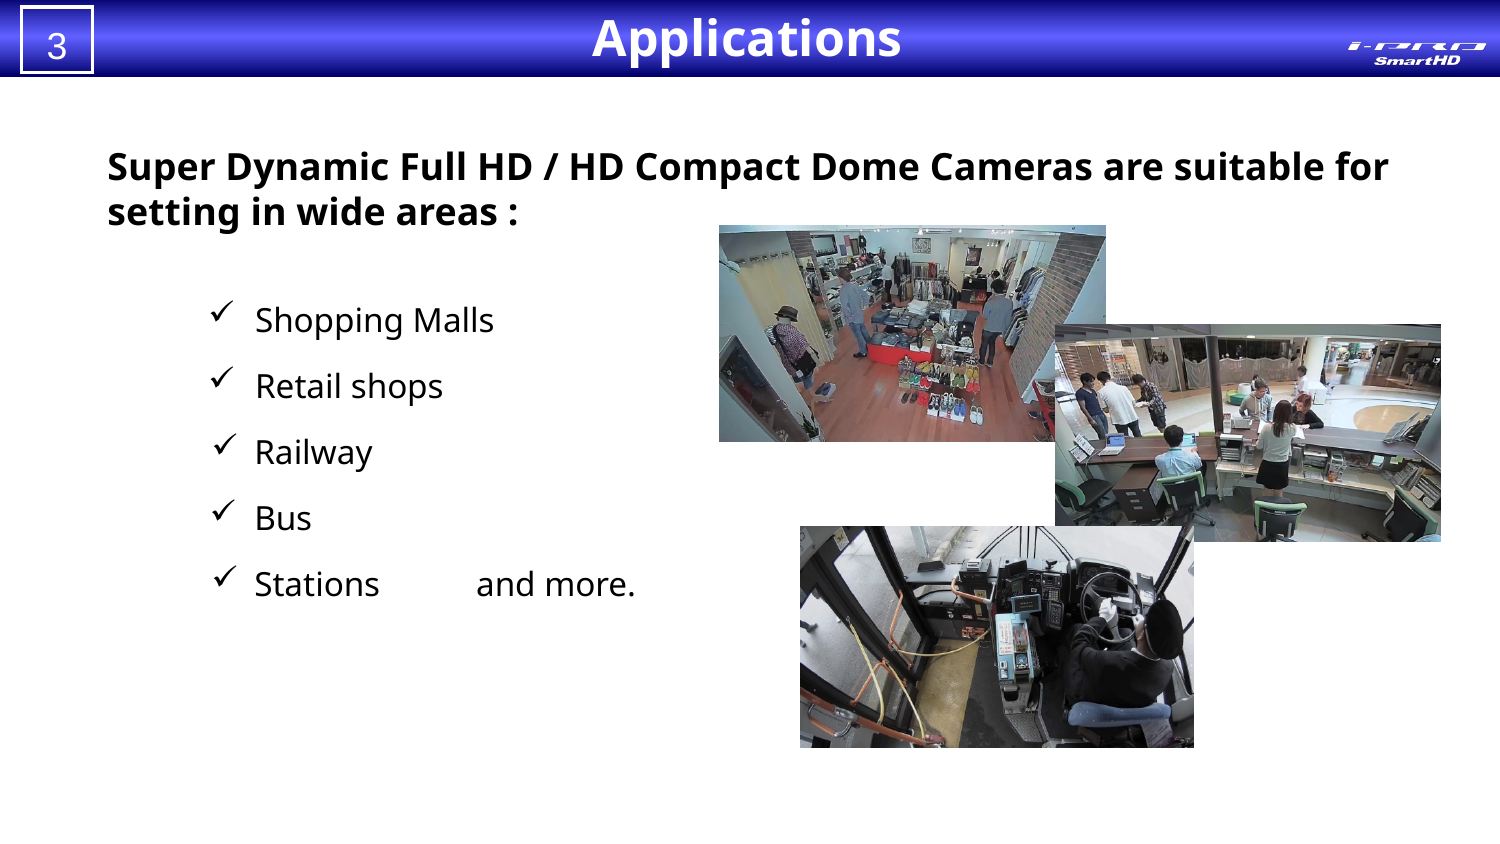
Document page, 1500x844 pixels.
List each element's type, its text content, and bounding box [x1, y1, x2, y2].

text_box Super Dynamic Full HD / HD Compact Dome Cameras are suitable for setting in wide areas : Shopping Malls Retail shops Railway Bus Stations and more. [92, 135, 1441, 611]
title Applications [0, 0, 1500, 77]
picture [719, 224, 1442, 748]
